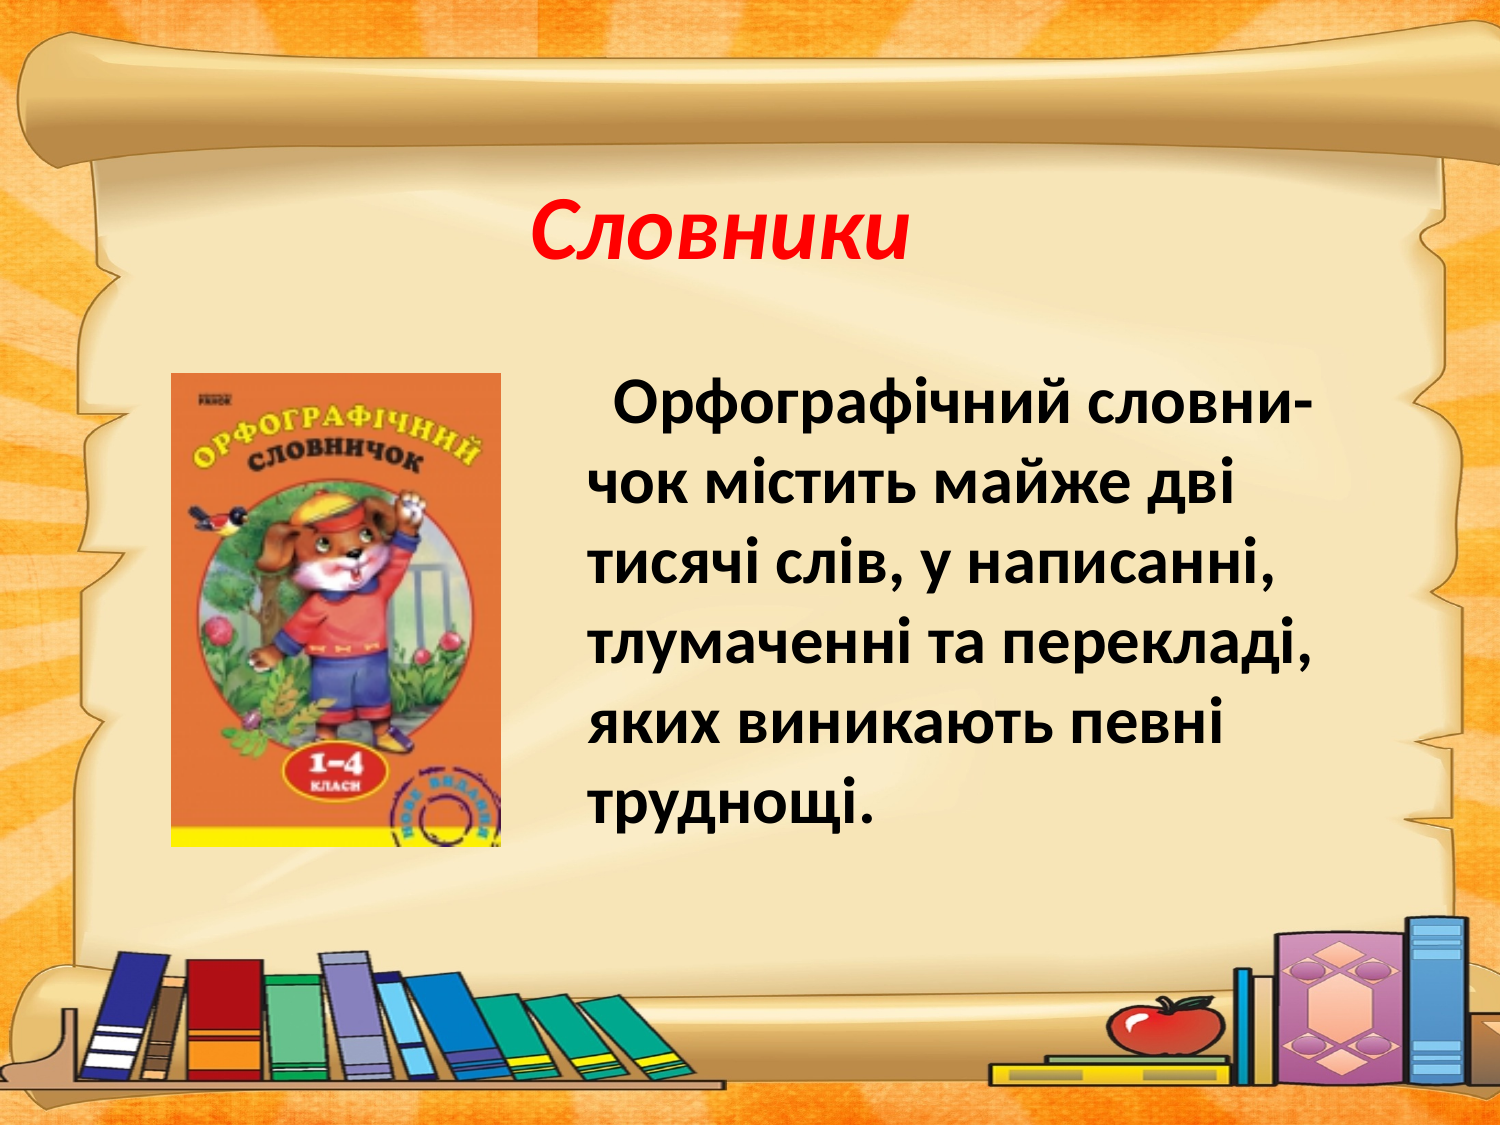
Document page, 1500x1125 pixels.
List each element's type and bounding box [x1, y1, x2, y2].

picture [170, 373, 502, 847]
list [0, 0, 1500, 1125]
